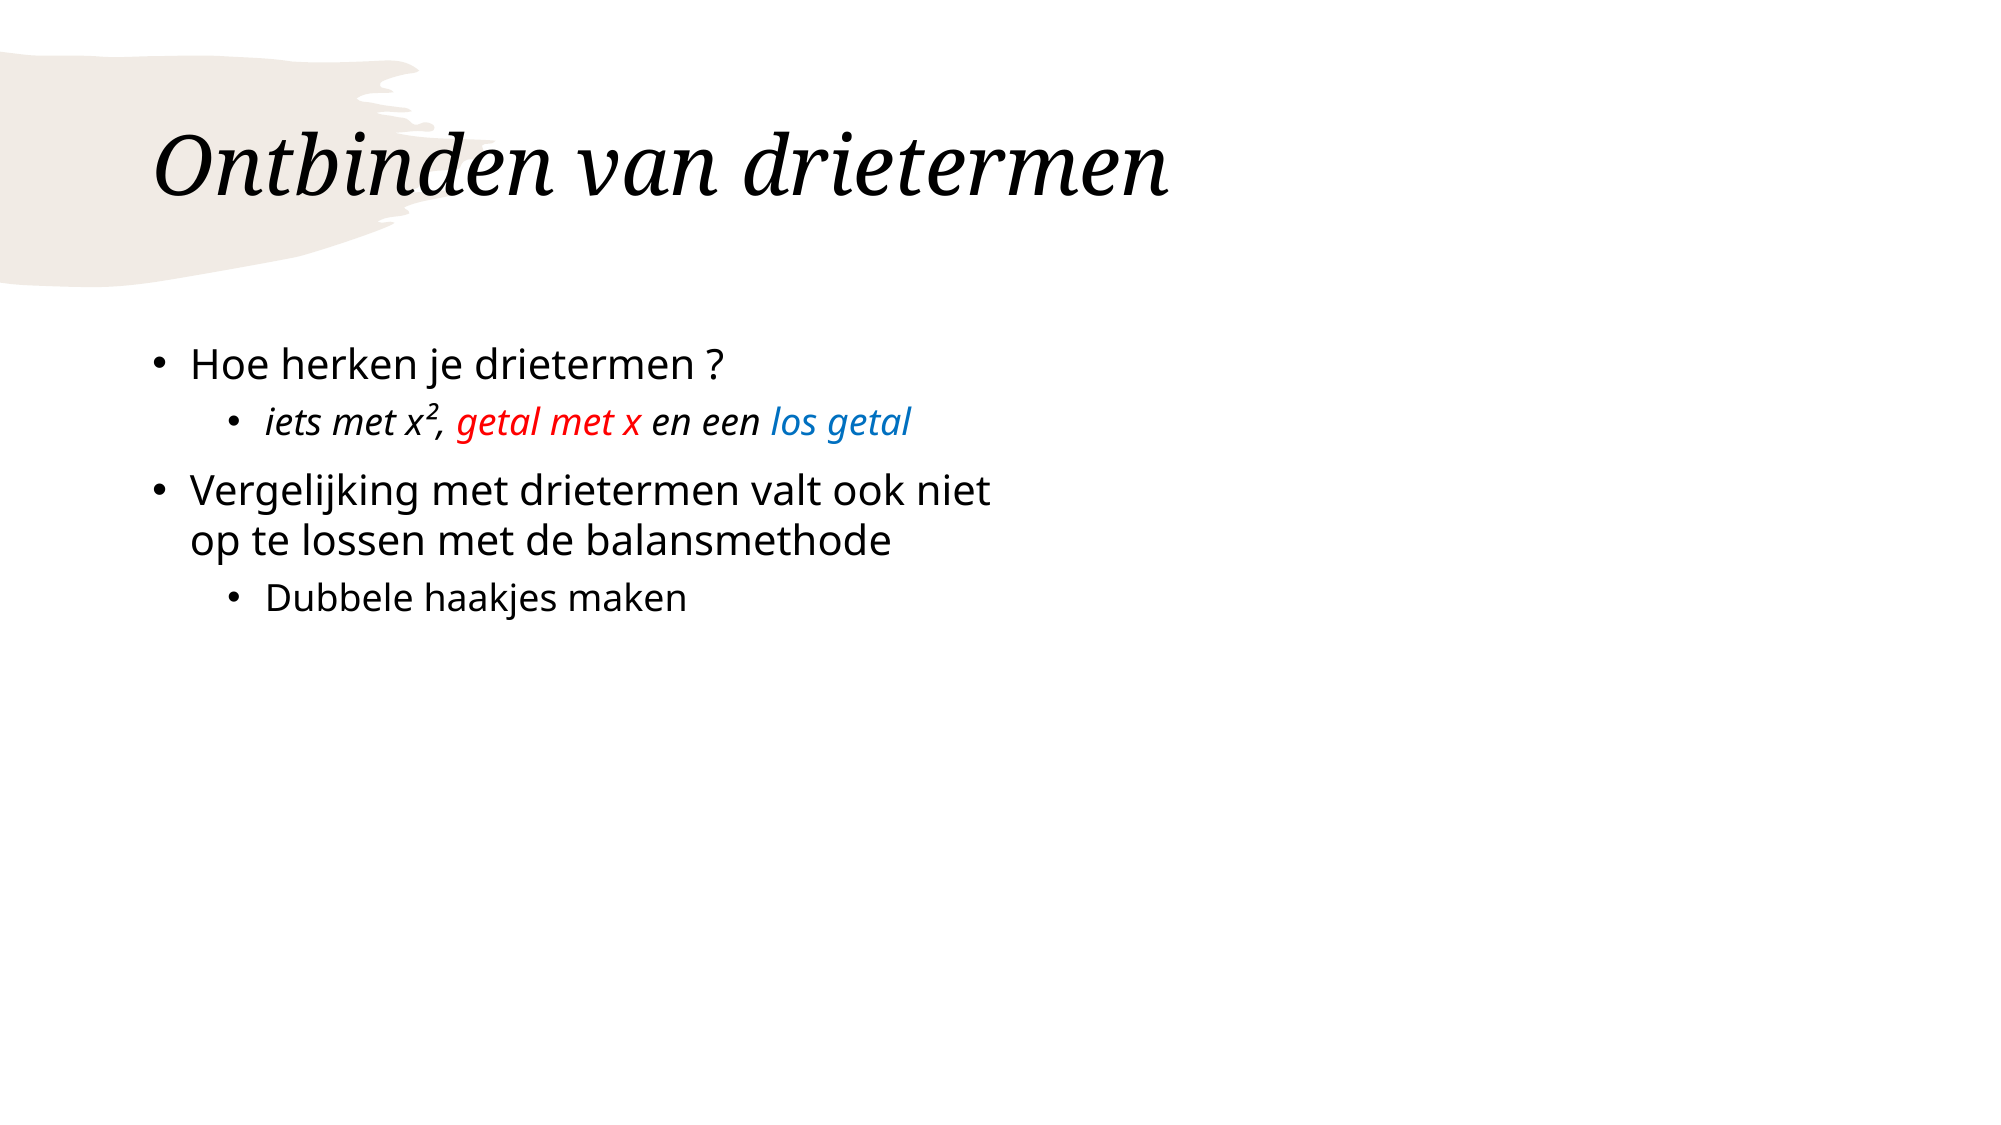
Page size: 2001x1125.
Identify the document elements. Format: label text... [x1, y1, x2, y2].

list Hoe herken je drietermen ? iets met x², getal met x en een los getal Vergelijking met drietermen valt ook niet op te lossen met de balansmethode Dubbele haakjes maken [137, 329, 1040, 1013]
title Ontbinden van drietermen [137, 59, 1863, 278]
